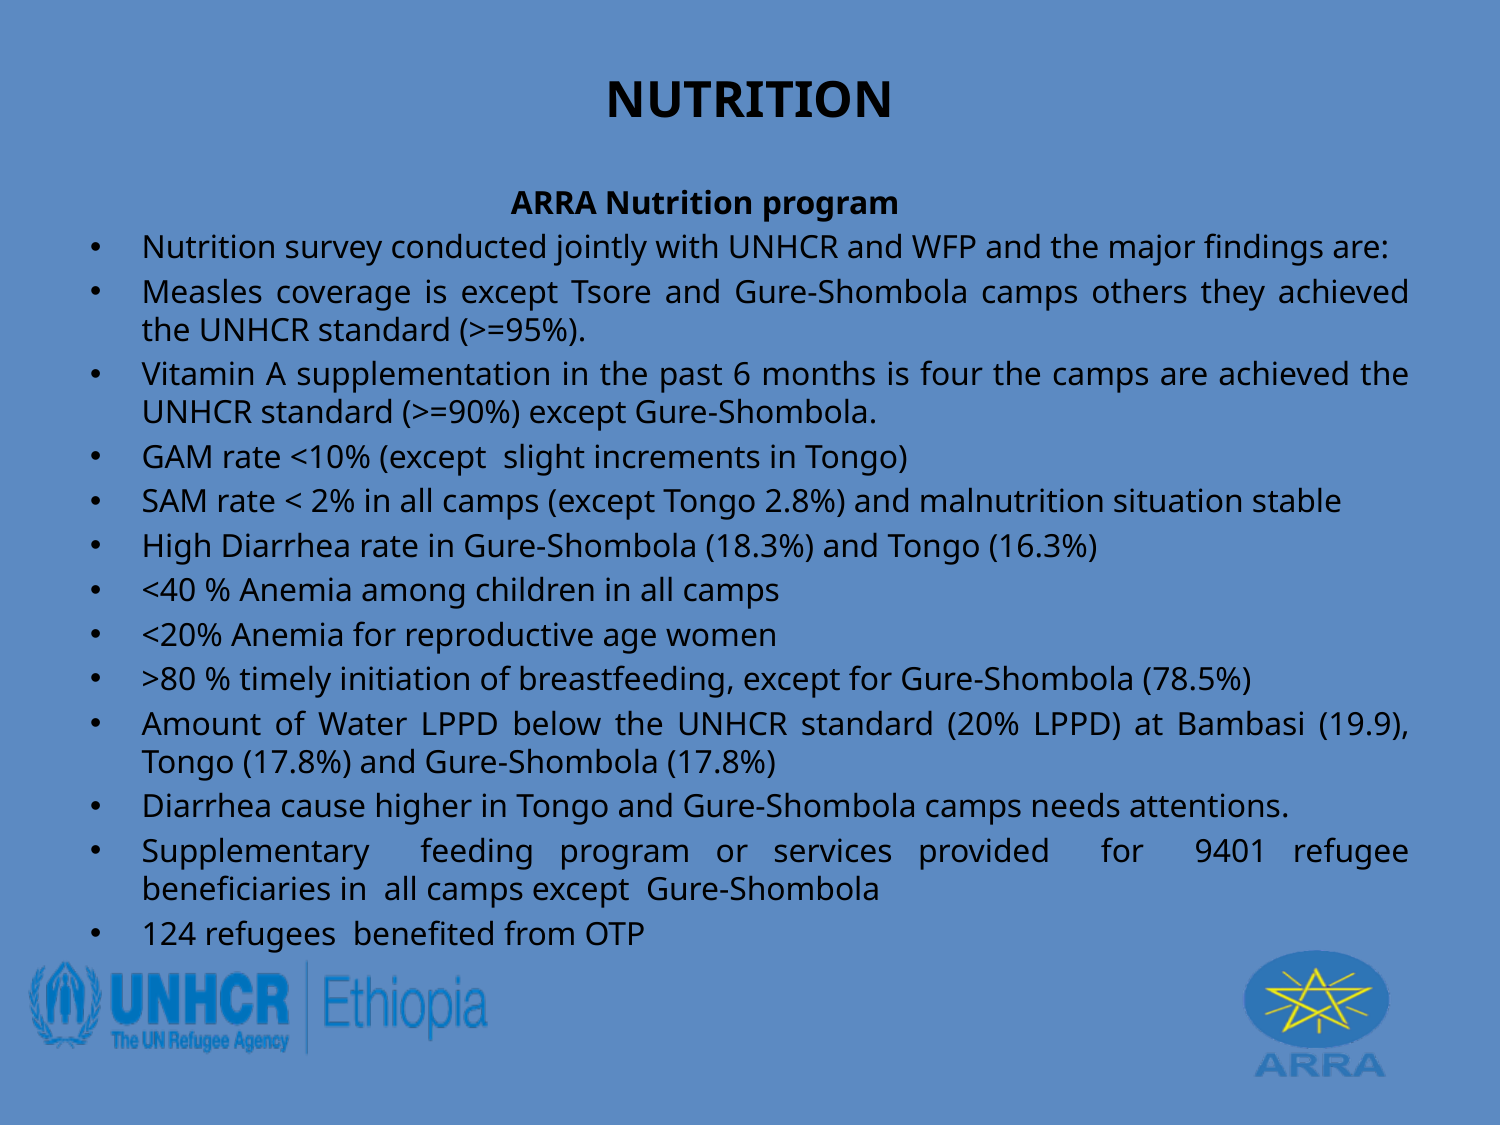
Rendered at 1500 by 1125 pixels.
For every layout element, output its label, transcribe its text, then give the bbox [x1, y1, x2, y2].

title NUTRITION [75, 45, 1425, 150]
picture [0, 912, 488, 1104]
picture [1224, 949, 1413, 1104]
list ARRA Nutrition program Nutrition survey conducted jointly with UNHCR and WFP and the major findings are: Measles coverage is except Tsore and Gure-Shombola camps others they achieved the UNHCR standard (>=95%). Vitamin A supplementation in the past 6 months is four the camps are achieved the UNHCR standard (>=90%) except Gure-Shombola. GAM rate <10% (except slight increments in Tongo) SAM rate < 2% in all camps (except Tongo 2.8%) and malnutrition situation stable High Diarrhea rate in Gure-Shombola (18.3%) and Tongo (16.3%) <40 % Anemia among children in all camps <20% Anemia for reproductive age women >80 % timely initiation of breastfeeding, except for Gure-Shombola (78.5%) Amount of Water LPPD below the UNHCR standard (20% LPPD) at Bambasi (19.9), Tongo (17.8%) and Gure-Shombola (17.8%) Diarrhea cause higher in Tongo and Gure-Shombola camps needs attentions. Supplementary feeding program or services provided for 9401 refugee beneficiaries in all camps except Gure-Shombola 124 refugees benefited from OTP [75, 174, 1425, 1005]
